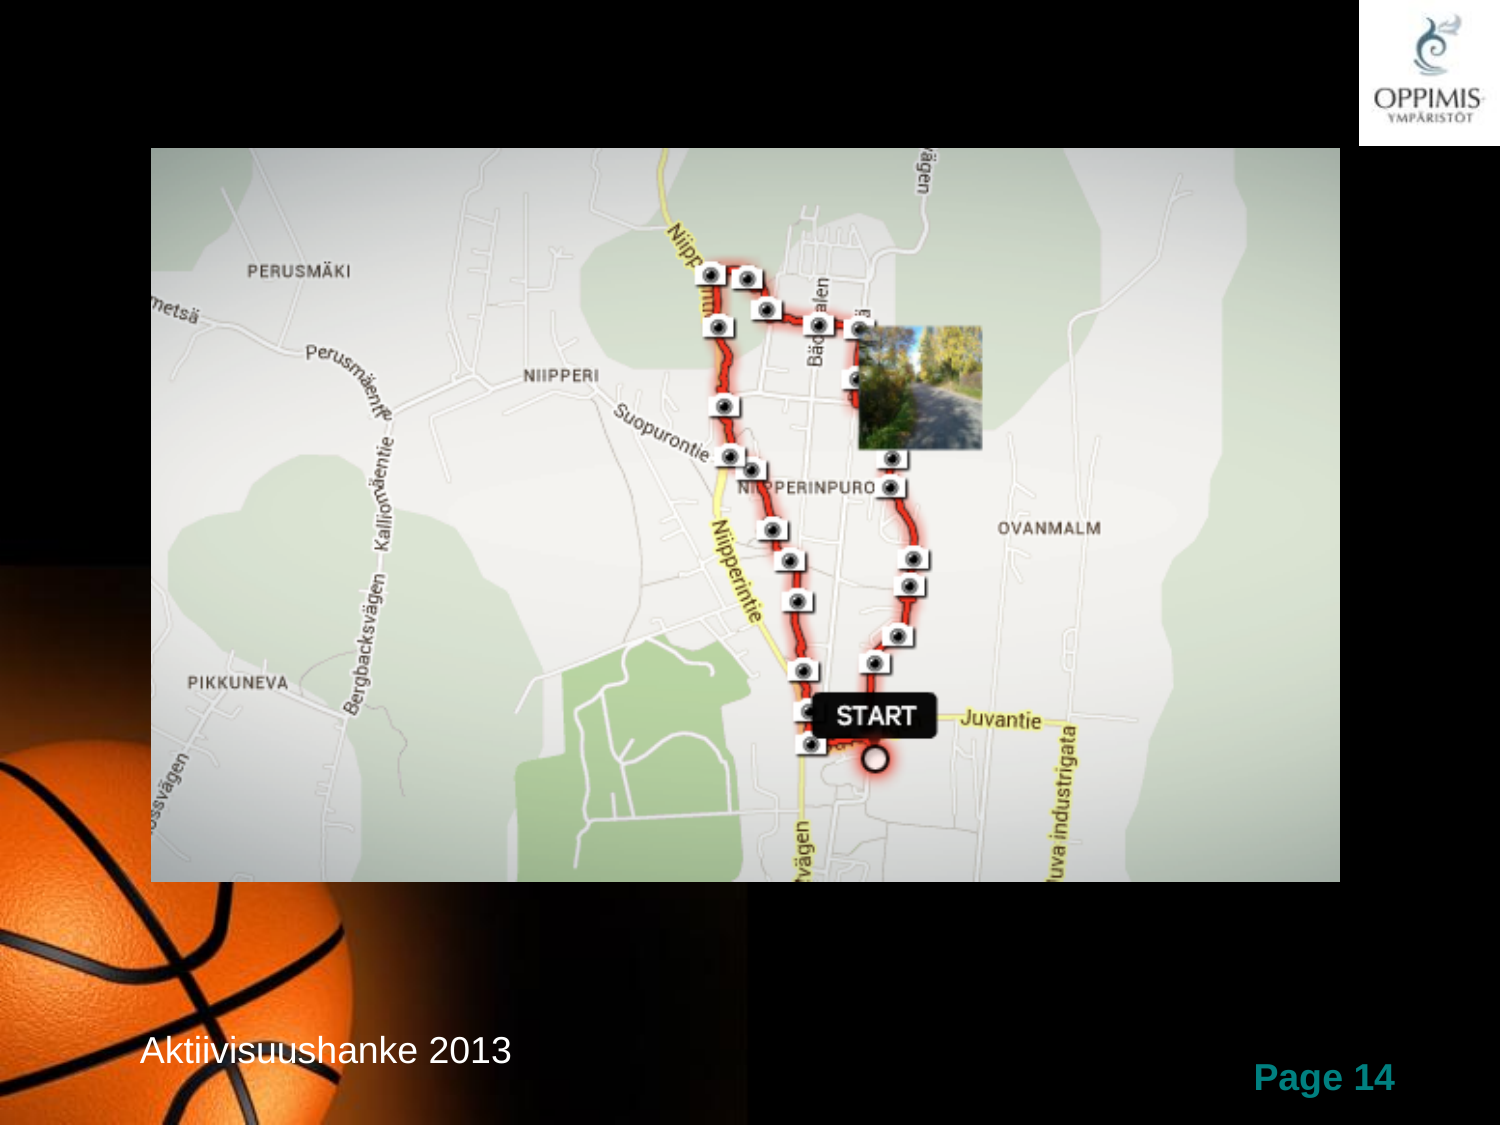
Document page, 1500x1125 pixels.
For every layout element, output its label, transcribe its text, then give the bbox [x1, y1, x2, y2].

picture [0, 0, 1500, 1125]
footer Aktiivisuushanke 2013 [125, 1018, 925, 1079]
